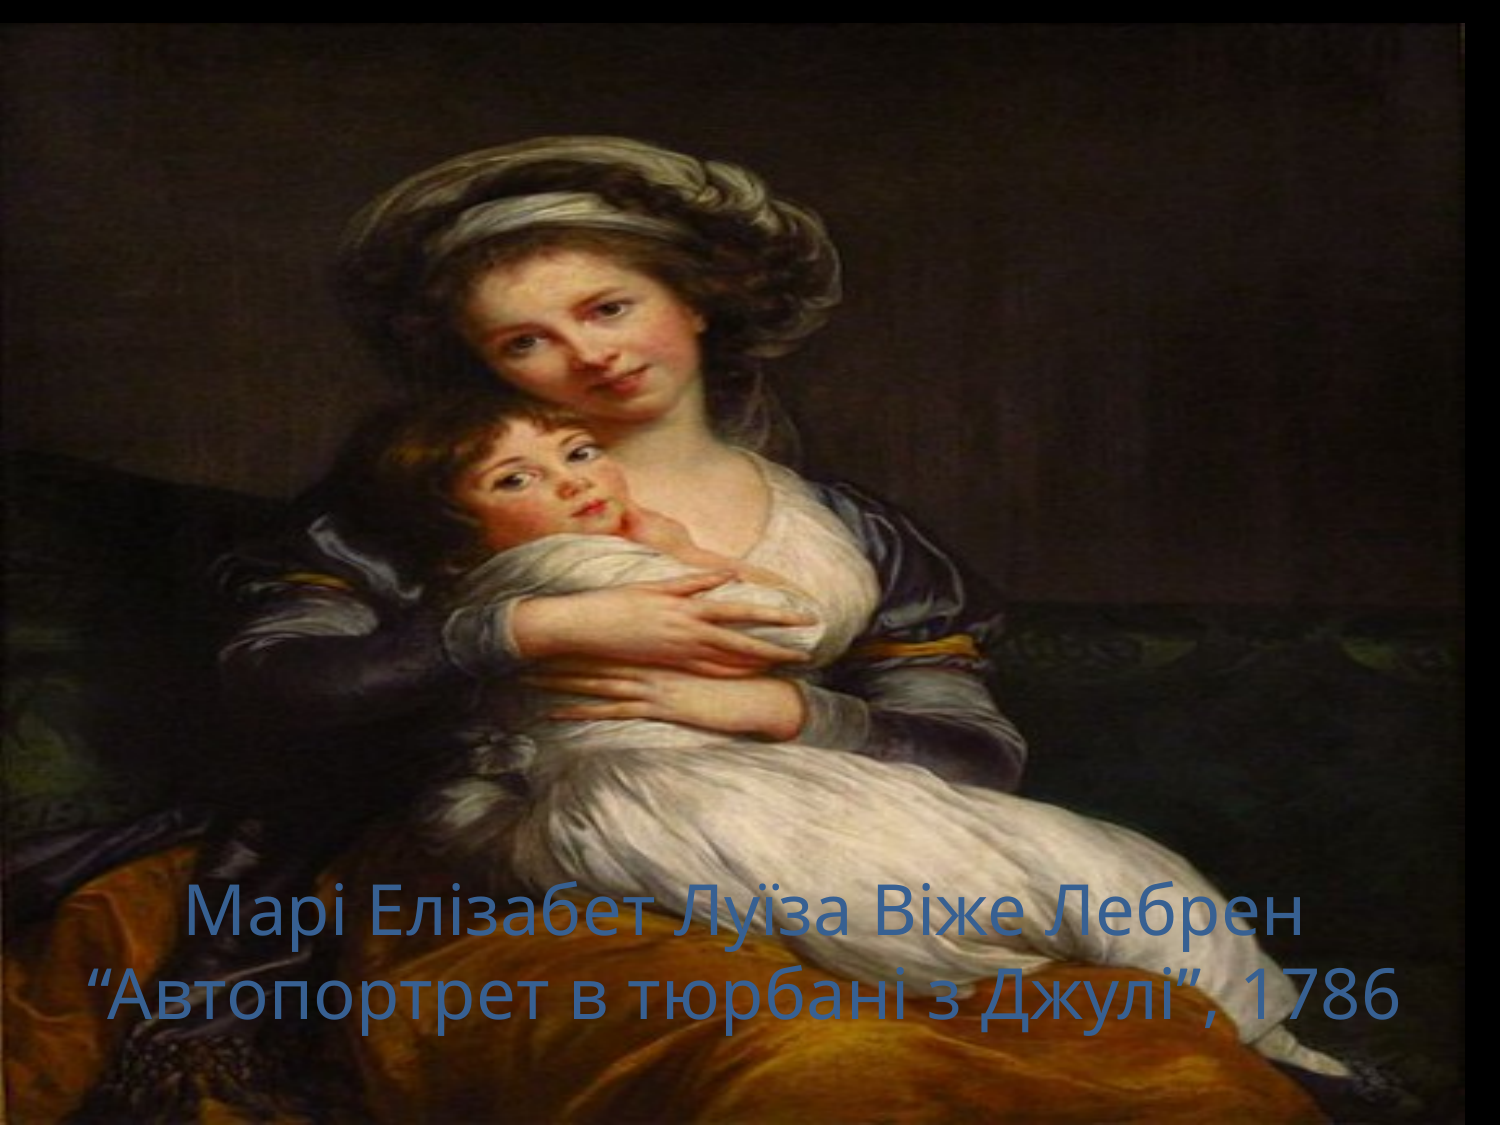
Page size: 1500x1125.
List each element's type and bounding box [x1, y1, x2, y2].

list [0, 23, 1466, 1125]
